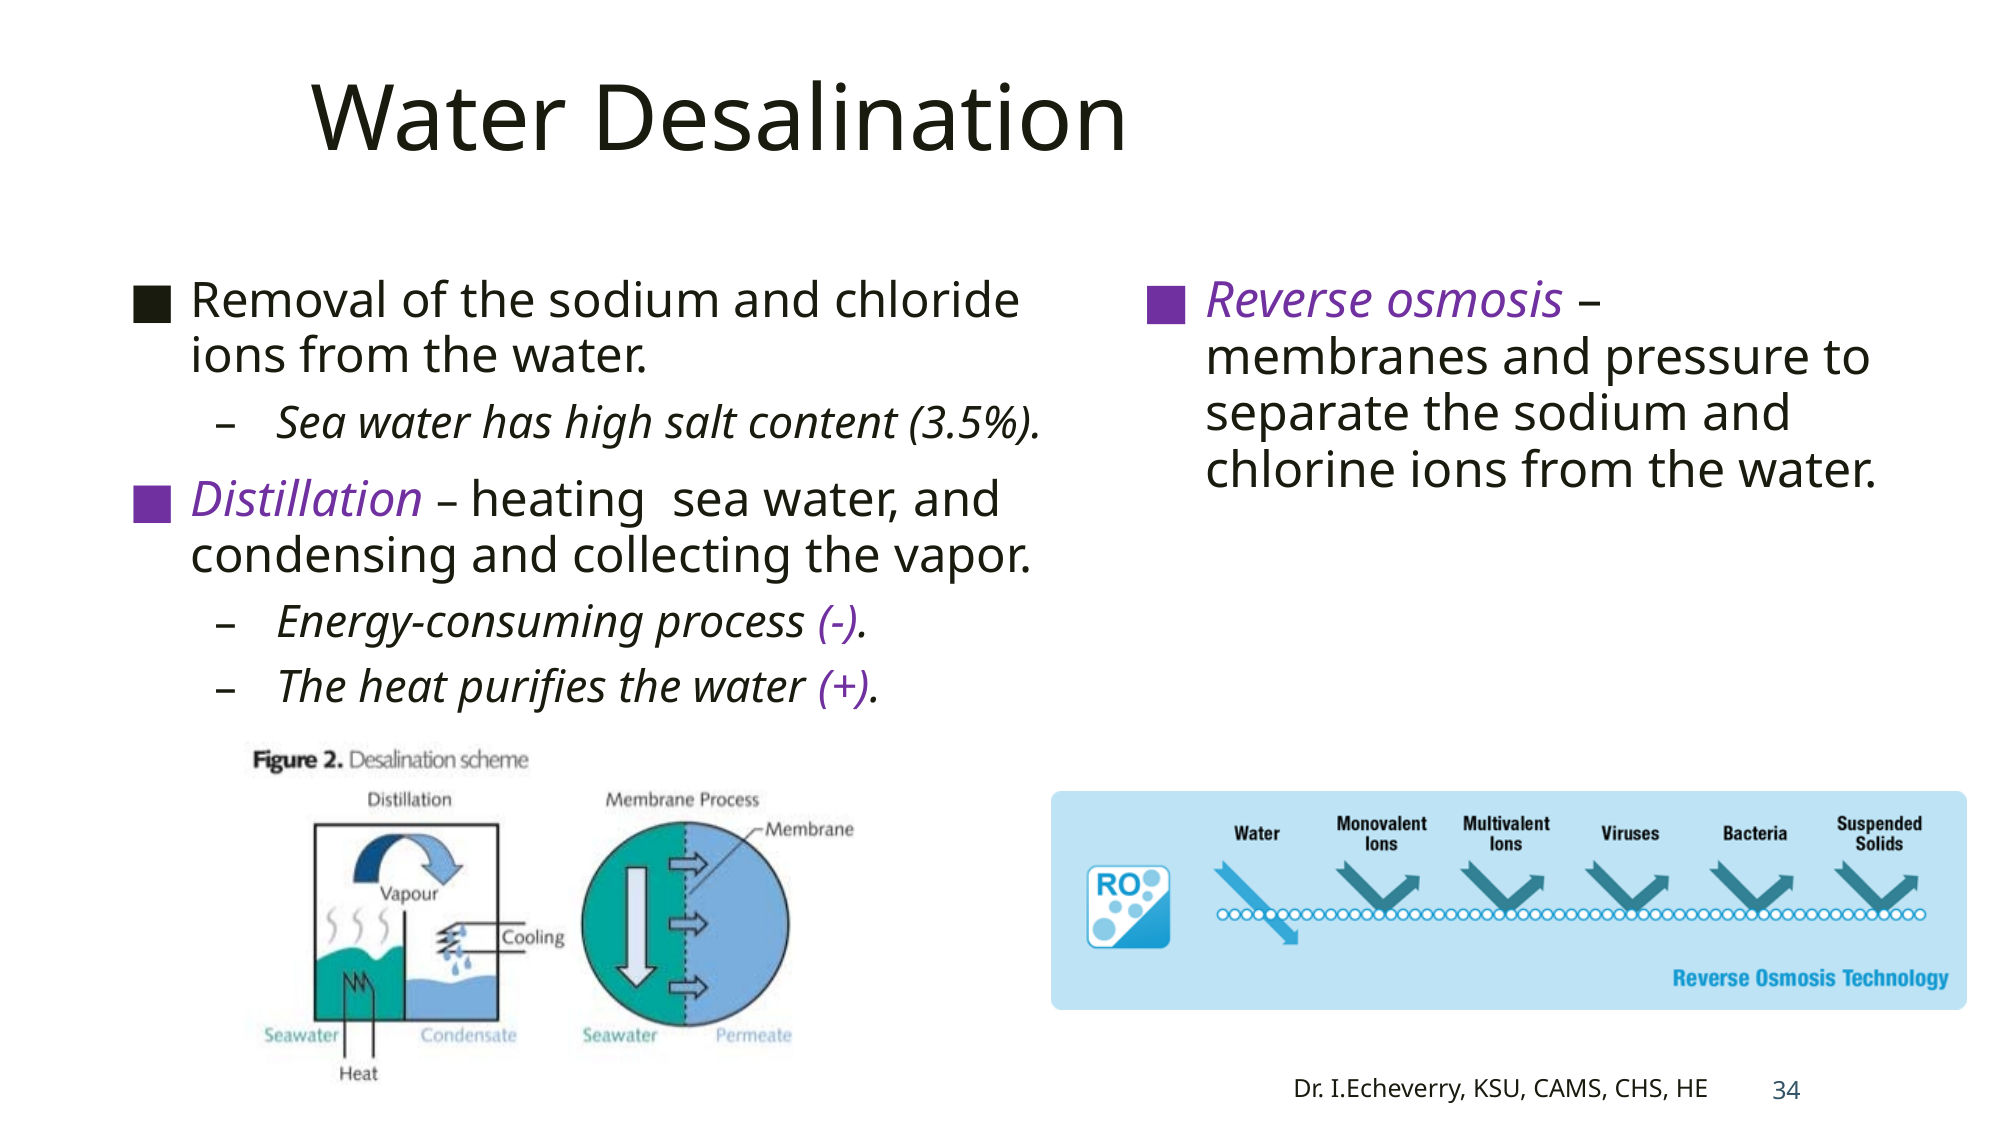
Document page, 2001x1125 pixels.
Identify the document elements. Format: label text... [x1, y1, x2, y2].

list Removal of the sodium and chloride ions from the water. Sea water has high salt content (3.5%). Distillation – heating sea water, and condensing and collecting the vapor. Energy-consuming process (-). The heat purifies the water (+). [114, 265, 1061, 742]
slide_number 34 [1553, 1058, 1816, 1125]
list Reverse osmosis – membranes and pressure to separate the sodium and chlorine ions from the water. [1127, 265, 1903, 727]
title Water Desalination [295, 64, 1758, 275]
picture [1051, 791, 1967, 1010]
footer Dr. I.Echeverry, KSU, CAMS, CHS, HE [1278, 1057, 1967, 1118]
picture [244, 741, 867, 1088]
